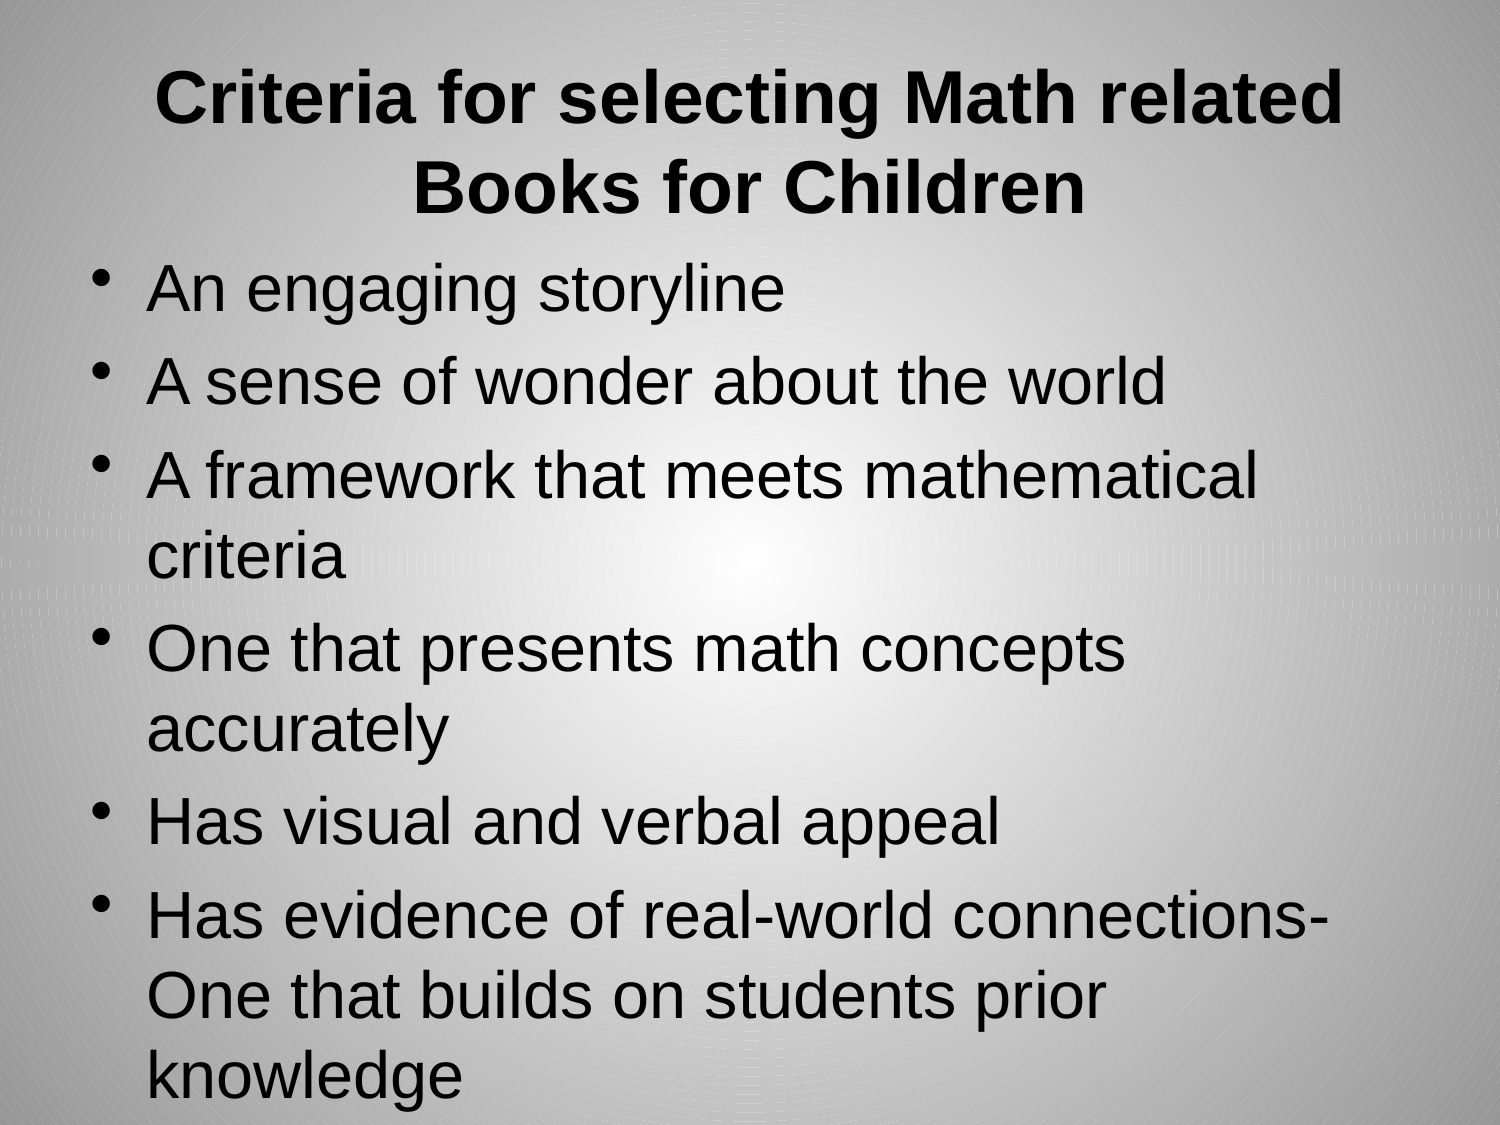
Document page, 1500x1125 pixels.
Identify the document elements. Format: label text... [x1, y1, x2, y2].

list An engaging storyline A sense of wonder about the world A framework that meets mathematical criteria One that presents math concepts accurately Has visual and verbal appeal Has evidence of real-world connections-One that builds on students prior knowledge [74, 237, 1426, 981]
title Criteria for selecting Math related Books for Children [74, 44, 1426, 233]
